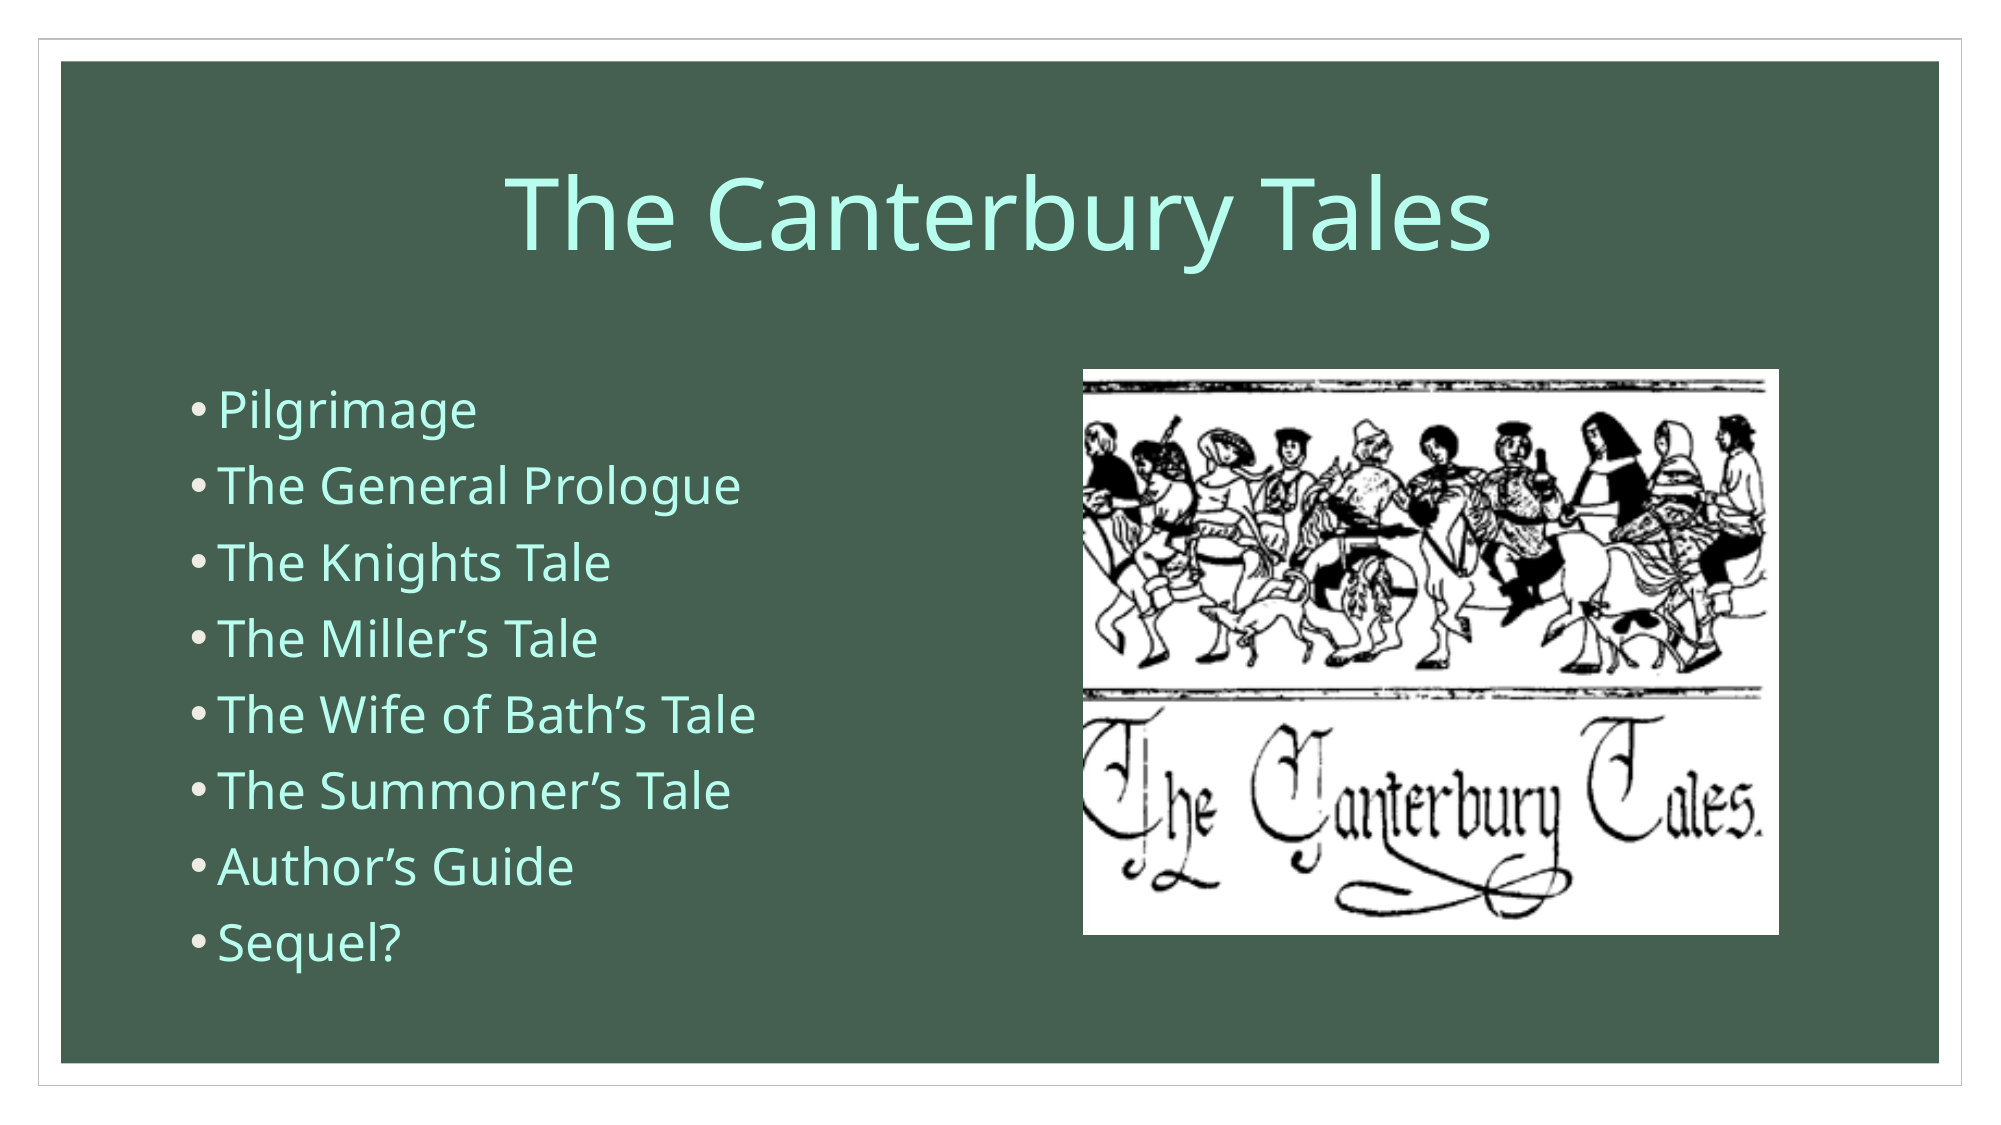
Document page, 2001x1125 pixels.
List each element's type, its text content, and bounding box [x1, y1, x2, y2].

title The Canterbury Tales [174, 105, 1825, 331]
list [1083, 369, 1779, 935]
list Pilgrimage The General Prologue The Knights Tale The Miller’s Tale The Wife of Bath’s Tale The Summoner’s Tale Author’s Guide Sequel? [174, 369, 955, 985]
